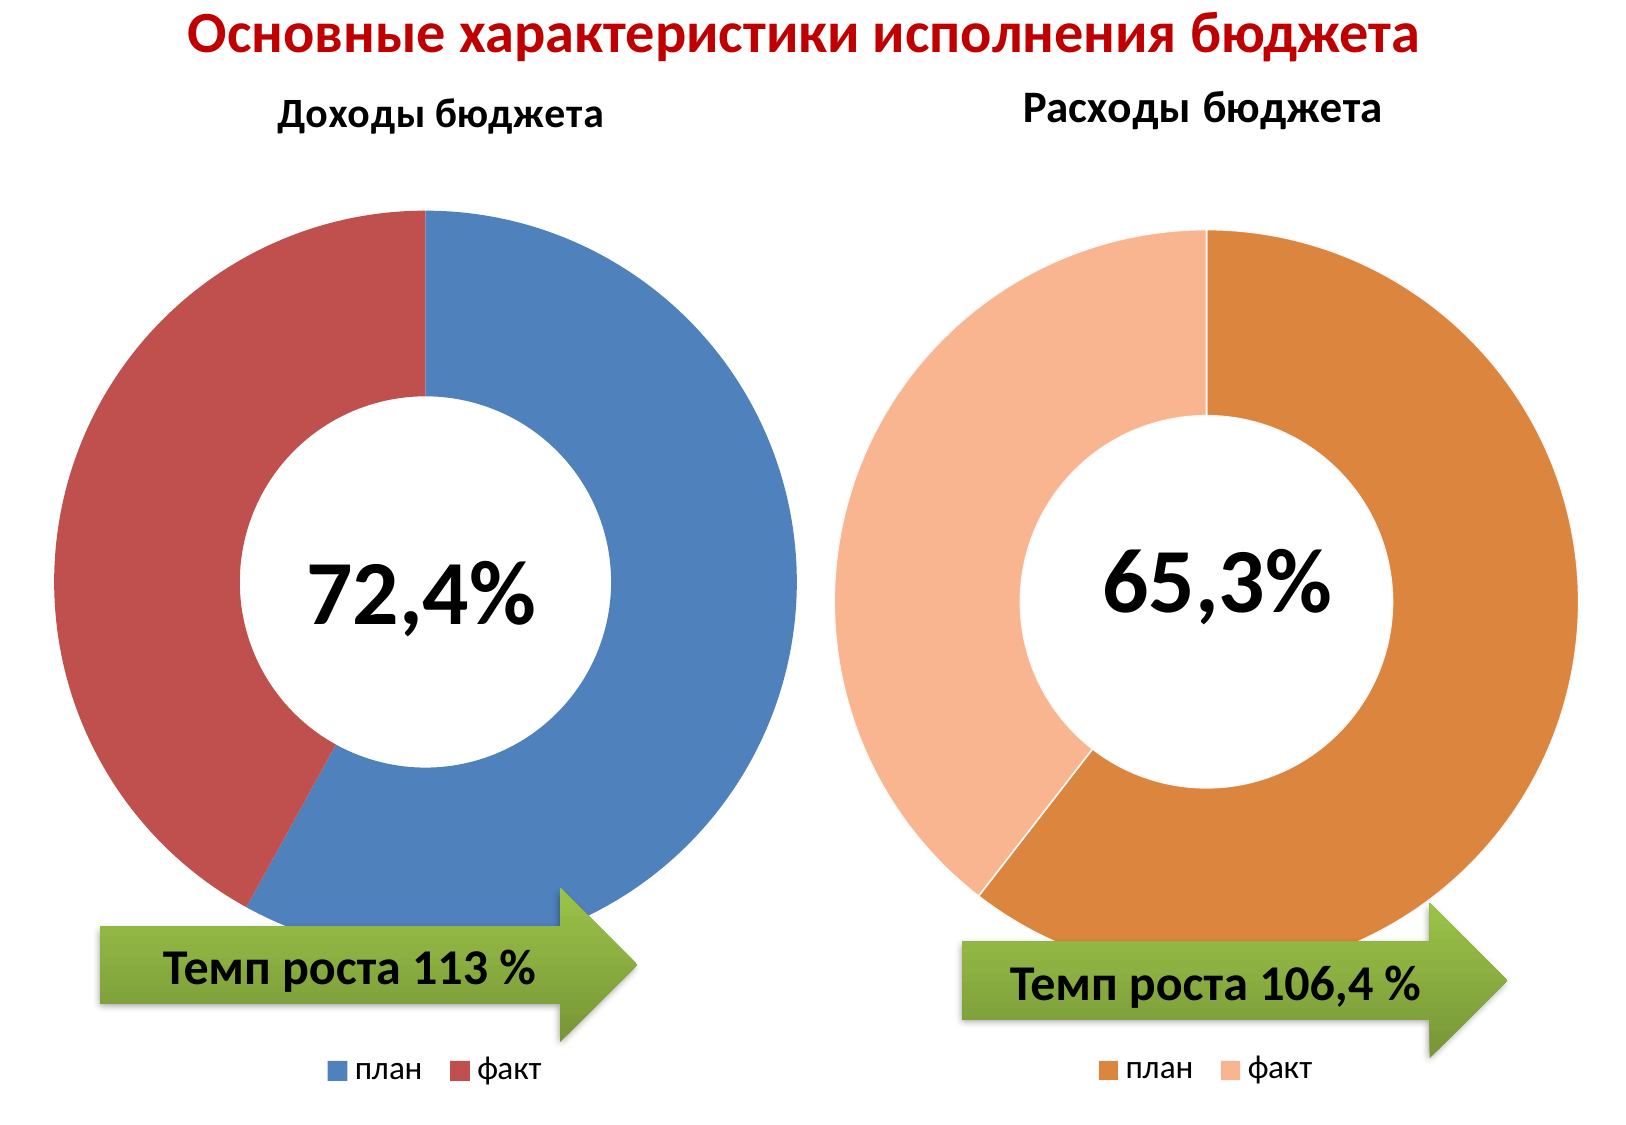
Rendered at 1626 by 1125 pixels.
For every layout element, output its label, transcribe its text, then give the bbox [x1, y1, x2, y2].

title Основные характеристики исполнения бюджета [37, 24, 1585, 73]
chart [12, 74, 1612, 1113]
